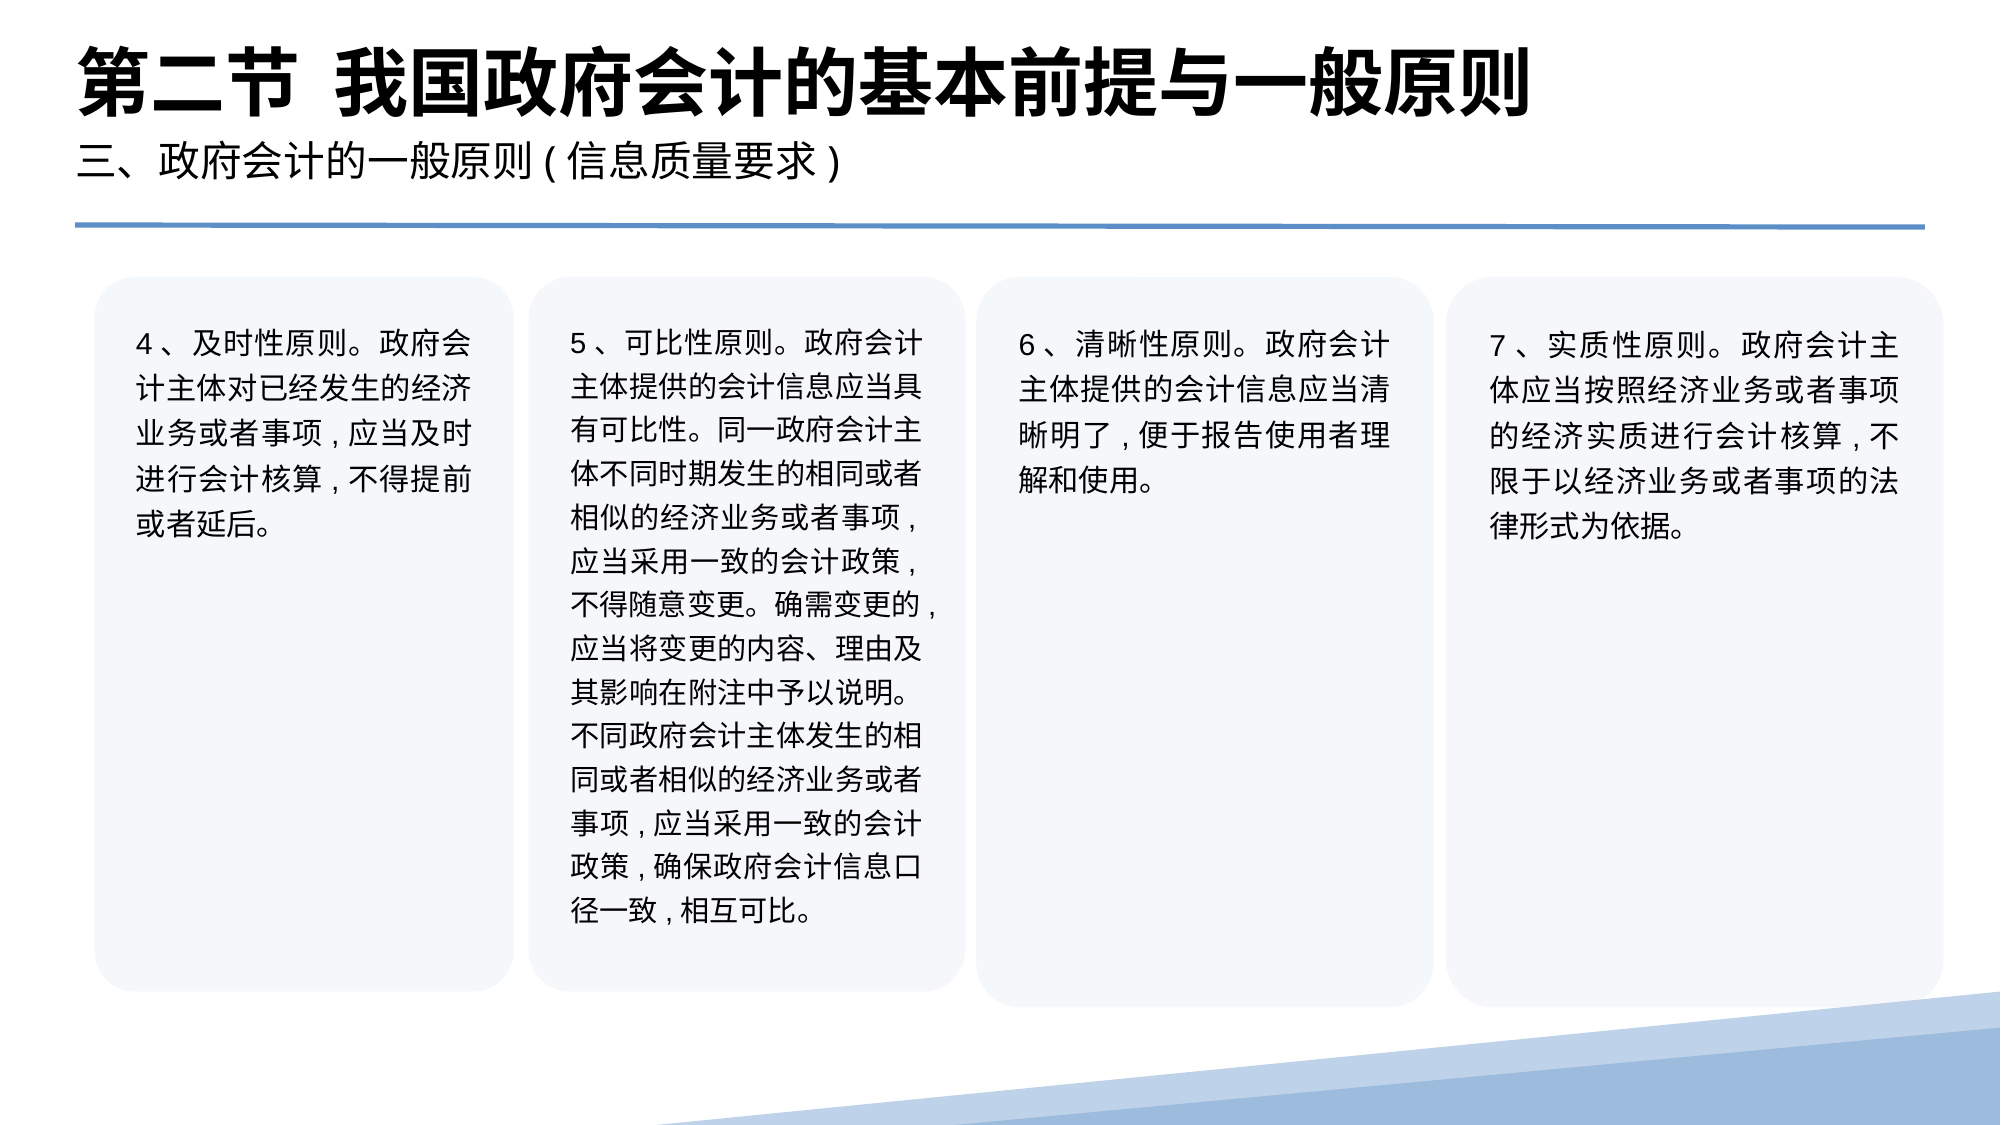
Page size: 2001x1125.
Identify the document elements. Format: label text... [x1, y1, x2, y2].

text_box 4、及时性原则。政府会计主体对已经发生的经济业务或者事项,应当及时进行会计核算,不得提前或者延后。 [94, 276, 514, 992]
text_box 7、实质性原则。政府会计主体应当按照经济业务或者事项的经济实质进行会计核算,不限于以经济业务或者事项的法律形式为依据。 [1445, 276, 1944, 991]
text_box 第二节 我国政府会计的基本前提与一般原则 [75, 24, 1925, 124]
text_box 三、政府会计的一般原则(信息质量要求) [75, 124, 1925, 200]
text_box 6、清晰性原则。政府会计主体提供的会计信息应当清晰明了,便于报告使用者理解和使用。 [976, 276, 1434, 991]
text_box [74, 224, 1925, 228]
text_box 5、可比性原则。政府会计主体提供的会计信息应当具有可比性。同一政府会计主体不同时期发生的相同或者相似的经济业务或者事项,应当采用一致的会计政策,不得随意变更。确需变更的,应当将变更的内容、理由及其影响在附注中予以说明。不同政府会计主体发生的相同或者相似的经济业务或者事项,应当采用一致的会计政策,确保政府会计信息口径一致,相互可比。 [528, 276, 966, 992]
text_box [656, 991, 2000, 1125]
